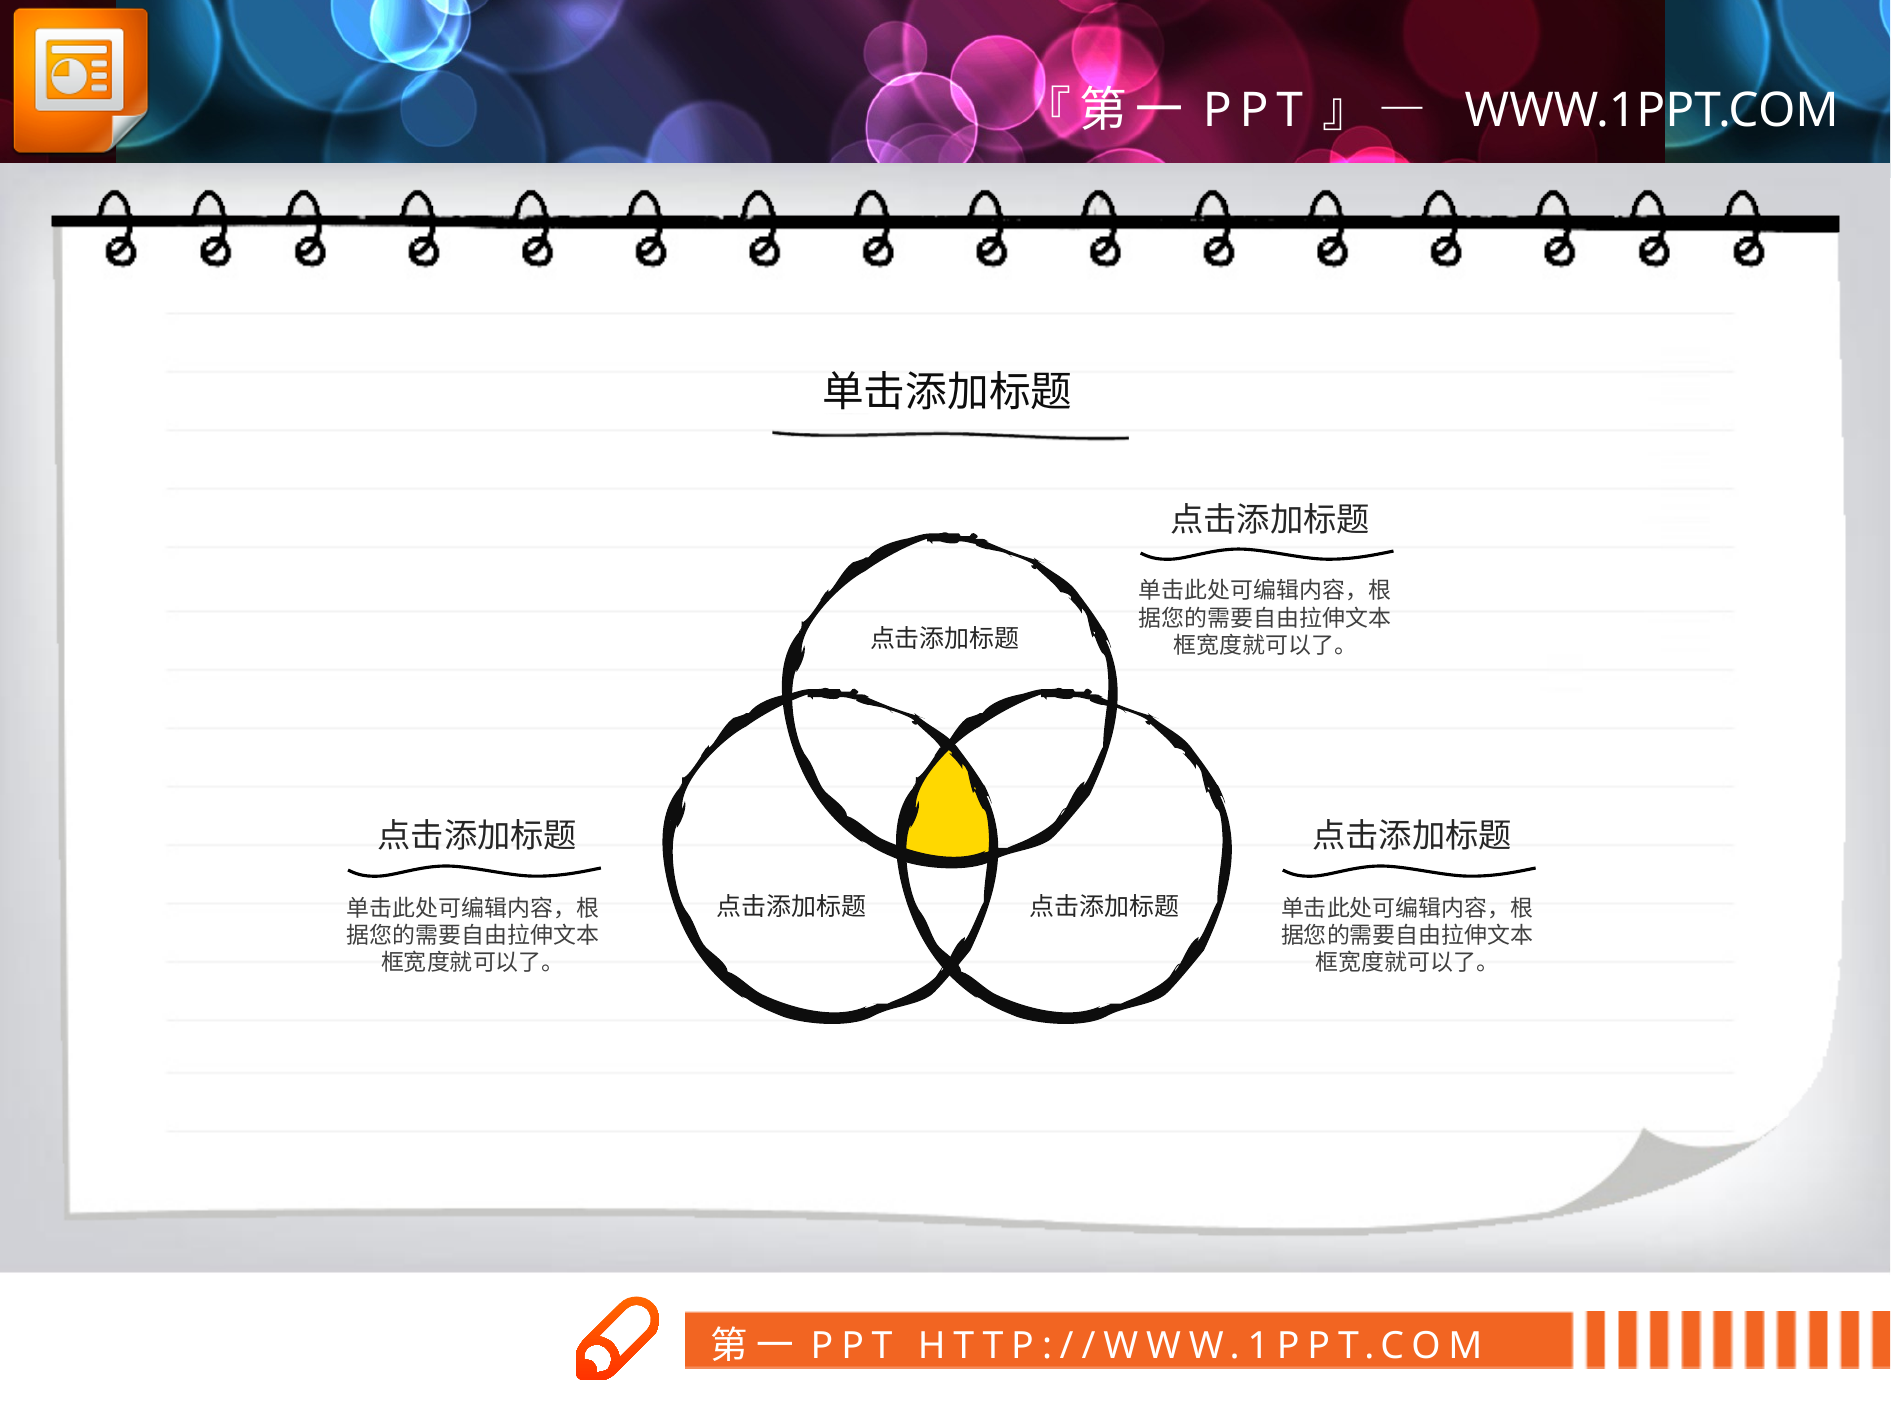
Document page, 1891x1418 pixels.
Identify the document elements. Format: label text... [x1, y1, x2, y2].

text_box [662, 687, 949, 889]
text_box [683, 929, 950, 1024]
text_box [781, 532, 1118, 704]
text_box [1123, 490, 1408, 668]
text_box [1265, 807, 1550, 985]
text_box 点击添加标题 [823, 614, 1067, 660]
text_box [999, 706, 1117, 858]
picture [0, 0, 1891, 1275]
text_box [949, 745, 999, 883]
text_box [783, 701, 896, 859]
picture [685, 1311, 1891, 1369]
text_box [896, 687, 1232, 893]
text_box [914, 899, 1214, 1024]
text_box [907, 751, 989, 856]
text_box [330, 807, 616, 985]
text_box [950, 905, 982, 965]
text_box 点击添加标题 [669, 883, 914, 929]
text_box [907, 848, 988, 869]
text_box 点击添加标题 [982, 883, 1226, 929]
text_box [772, 357, 1129, 453]
